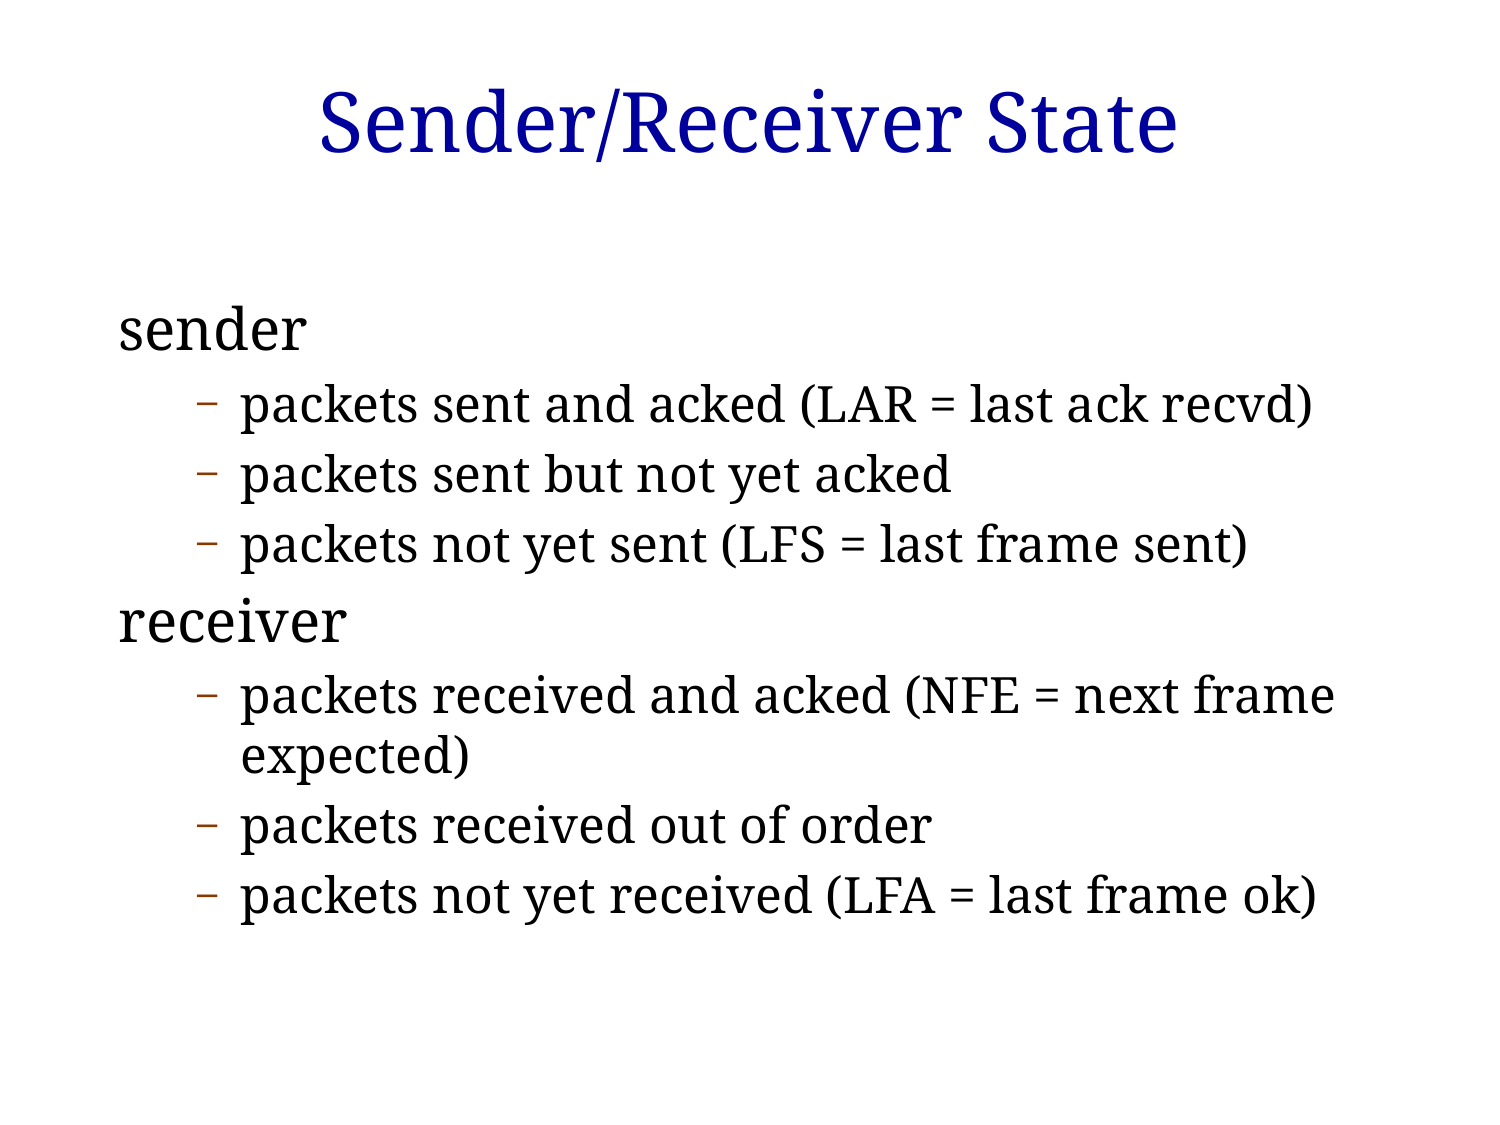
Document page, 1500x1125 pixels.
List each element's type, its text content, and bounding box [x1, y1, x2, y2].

list sender packets sent and acked (LAR = last ack recvd) packets sent but not yet acked packets not yet sent (LFS = last frame sent) receiver packets received and acked (NFE = next frame expected) packets received out of order packets not yet received (LFA = last frame ok) [103, 284, 1474, 960]
title Sender/Receiver State [74, 47, 1426, 191]
